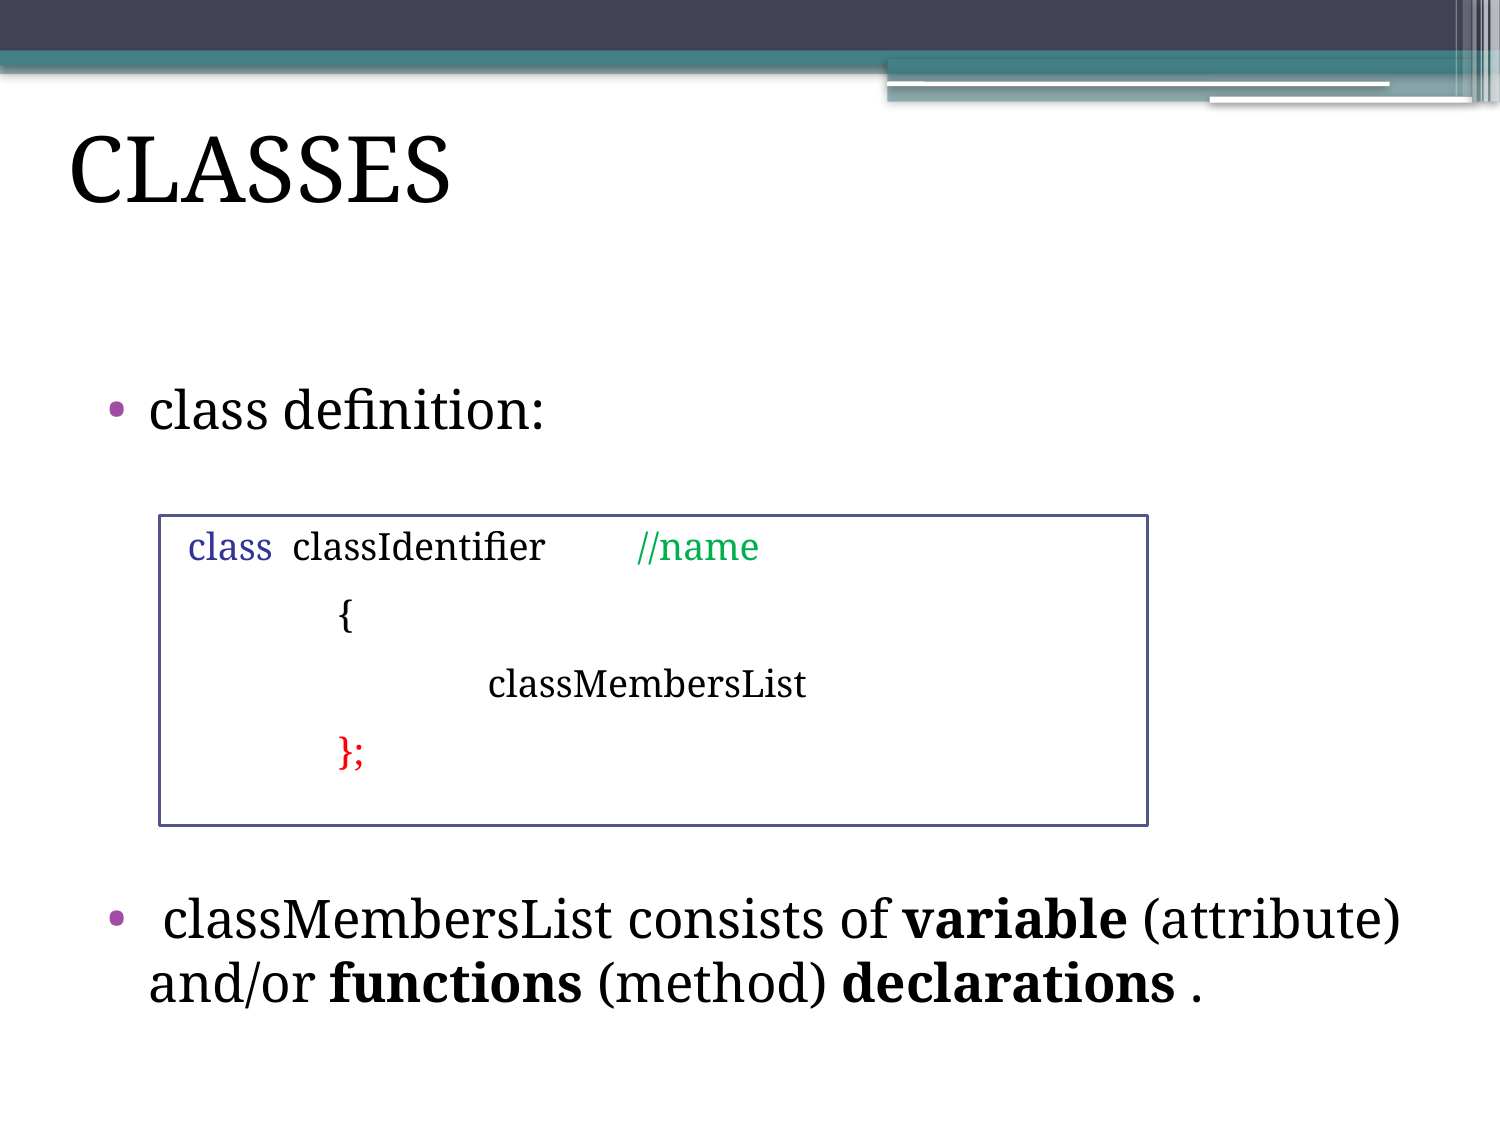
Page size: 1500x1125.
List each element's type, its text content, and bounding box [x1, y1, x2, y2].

list class definition: classMembersList consists of variable (attribute) and/or functions (method) declarations . [75, 368, 1425, 1079]
text_box class classIdentifier //name { classMembersList }; [158, 514, 1149, 827]
title CLASSES [53, 78, 1404, 254]
